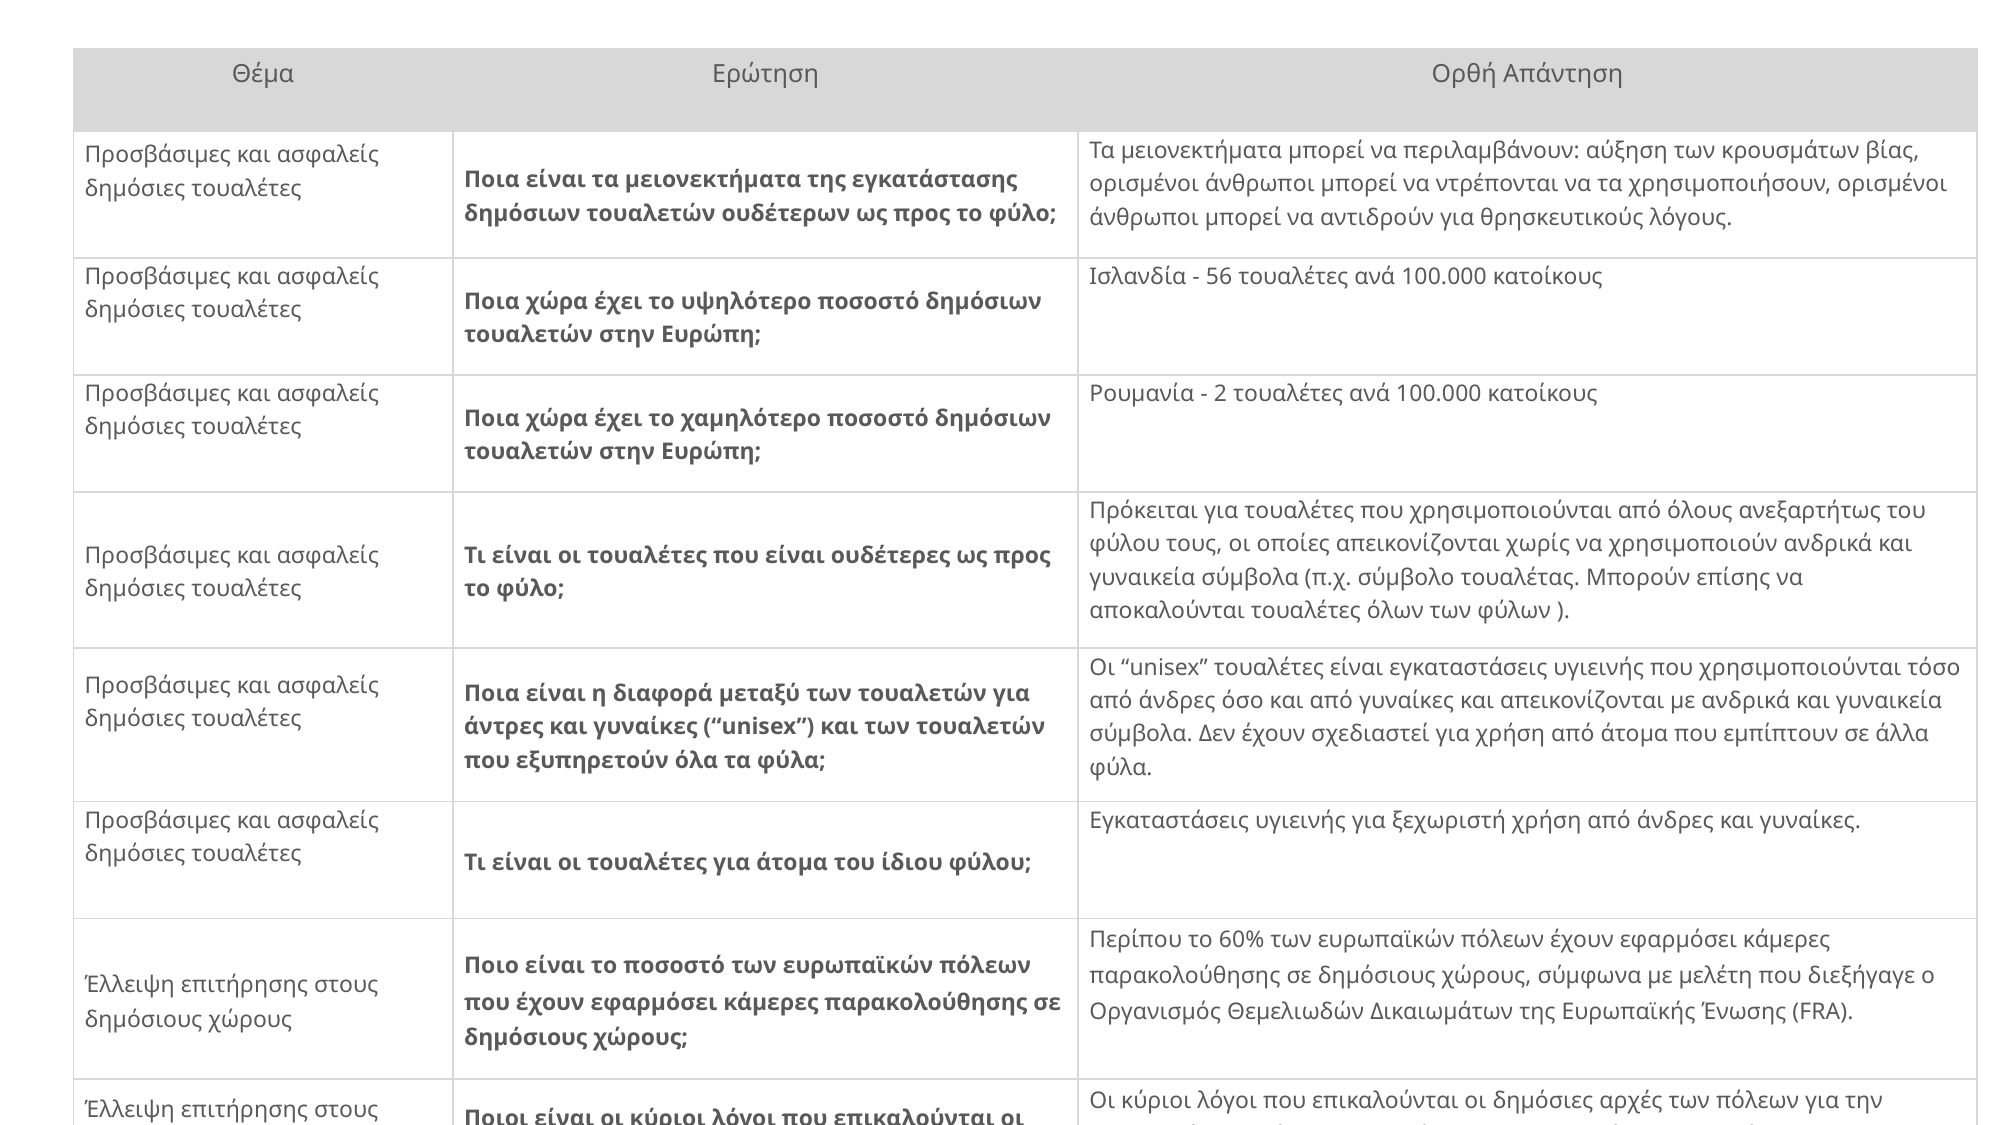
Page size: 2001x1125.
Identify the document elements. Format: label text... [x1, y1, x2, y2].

table_cell Προσβάσιμες και ασφαλείς δημόσιες τουαλέτες [74, 132, 452, 257]
table_cell Εγκαταστάσεις υγιεινής για ξεχωριστή χρήση από άνδρες και γυναίκες. [1079, 802, 1976, 918]
table_cell Προσβάσιμες και ασφαλείς δημόσιες τουαλέτες [74, 802, 452, 918]
table_cell Προσβάσιμες και ασφαλείς δημόσιες τουαλέτες [74, 649, 452, 801]
table_cell Περίπου το 60% των ευρωπαϊκών πόλεων έχουν εφαρμόσει κάμερες παρακολούθησης σε δημόσιους χώρους, σύμφωνα με μελέτη που διεξήγαγε ο Οργανισμός Θεμελιωδών Δικαιωμάτων της Ευρωπαϊκής Ένωσης (FRA). [1079, 919, 1976, 1078]
table_cell Τα μειονεκτήματα μπορεί να περιλαμβάνουν: αύξηση των κρουσμάτων βίας, ορισμένοι άνθρωποι μπορεί να ντρέπονται να τα χρησιμοποιήσουν, ορισμένοι άνθρωποι μπορεί να αντιδρούν για θρησκευτικούς λόγους. [1079, 132, 1976, 257]
table_header Ορθή Απάντηση [1079, 49, 1976, 131]
table_cell Ποια είναι τα μειονεκτήματα της εγκατάστασης δημόσιων τουαλετών ουδέτερων ως προς το φύλο; [454, 132, 1077, 257]
table_cell Ποιοι είναι οι κύριοι λόγοι που επικαλούνται οι δημόσιες αρχές των πόλειων για την εφαρμογή καμερών παρακολούθησης σε δημόσιους χώρους; [454, 1080, 1077, 1125]
table_cell Ισλανδία - 56 τουαλέτες ανά 100.000 κατοίκους [1079, 259, 1976, 374]
table_cell Ποιο είναι το ποσοστό των ευρωπαϊκών πόλεων που έχουν εφαρμόσει κάμερες παρακολούθησης σε δημόσιους χώρους; [454, 919, 1077, 1078]
table_cell Έλλειψη επιτήρησης στους δημόσιους χώρους [74, 919, 452, 1078]
table_header Ερώτηση [454, 49, 1077, 131]
table_cell Ποια είναι η διαφορά μεταξύ των τουαλετών για άντρες και γυναίκες (“unisex”) και των τουαλετών που εξυπηρετούν όλα τα φύλα; [454, 649, 1077, 801]
table_cell Προσβάσιμες και ασφαλείς δημόσιες τουαλέτες [74, 259, 452, 374]
table_cell Πρόκειται για τουαλέτες που χρησιμοποιούνται από όλους ανεξαρτήτως του φύλου τους, οι οποίες απεικονίζονται χωρίς να χρησιμοποιούν ανδρικά και γυναικεία σύμβολα (π.χ. σύμβολο τουαλέτας. Μπορούν επίσης να αποκαλούνται τουαλέτες όλων των φύλων ). [1079, 493, 1976, 647]
table_header Θέμα [74, 49, 452, 131]
table_cell Οι “unisex” τουαλέτες είναι εγκαταστάσεις υγιεινής που χρησιμοποιούνται τόσο από άνδρες όσο και από γυναίκες και απεικονίζονται με ανδρικά και γυναικεία σύμβολα. Δεν έχουν σχεδιαστεί για χρήση από άτομα που εμπίπτουν σε άλλα φύλα. [1079, 649, 1976, 801]
table_cell Ρουμανία - 2 τουαλέτες ανά 100.000 κατοίκους [1079, 376, 1976, 491]
table_cell Προσβάσιμες και ασφαλείς δημόσιες τουαλέτες [74, 376, 452, 491]
table_cell Τι είναι οι τουαλέτες που είναι ουδέτερες ως προς το φύλο; [454, 493, 1077, 647]
table_cell Έλλειψη επιτήρησης στους δημόσιους χώρους [74, 1080, 452, 1125]
table_cell Οι κύριοι λόγοι που επικαλούνται οι δημόσιες αρχές των πόλεων για την εφαρμογή καμερών παρακολούθησης περιλαμβάνουν την ενίσχυση της δημόσιας ασφάλειας, την πρόληψη και αποτροπή του εγκλήματος και τη βελτίωση των δυνατοτήτων αντιμετώπισης καταστάσεων έκτακτης ανάγκης. [1079, 1080, 1976, 1125]
table_cell Ποια χώρα έχει το χαμηλότερο ποσοστό δημόσιων τουαλετών στην Ευρώπη; [454, 376, 1077, 491]
table_cell Προσβάσιμες και ασφαλείς δημόσιες τουαλέτες [74, 493, 452, 647]
table_cell Ποια χώρα έχει το υψηλότερο ποσοστό δημόσιων τουαλετών στην Ευρώπη; [454, 259, 1077, 374]
table_cell Τι είναι οι τουαλέτες για άτομα του ίδιου φύλου; [454, 802, 1077, 918]
